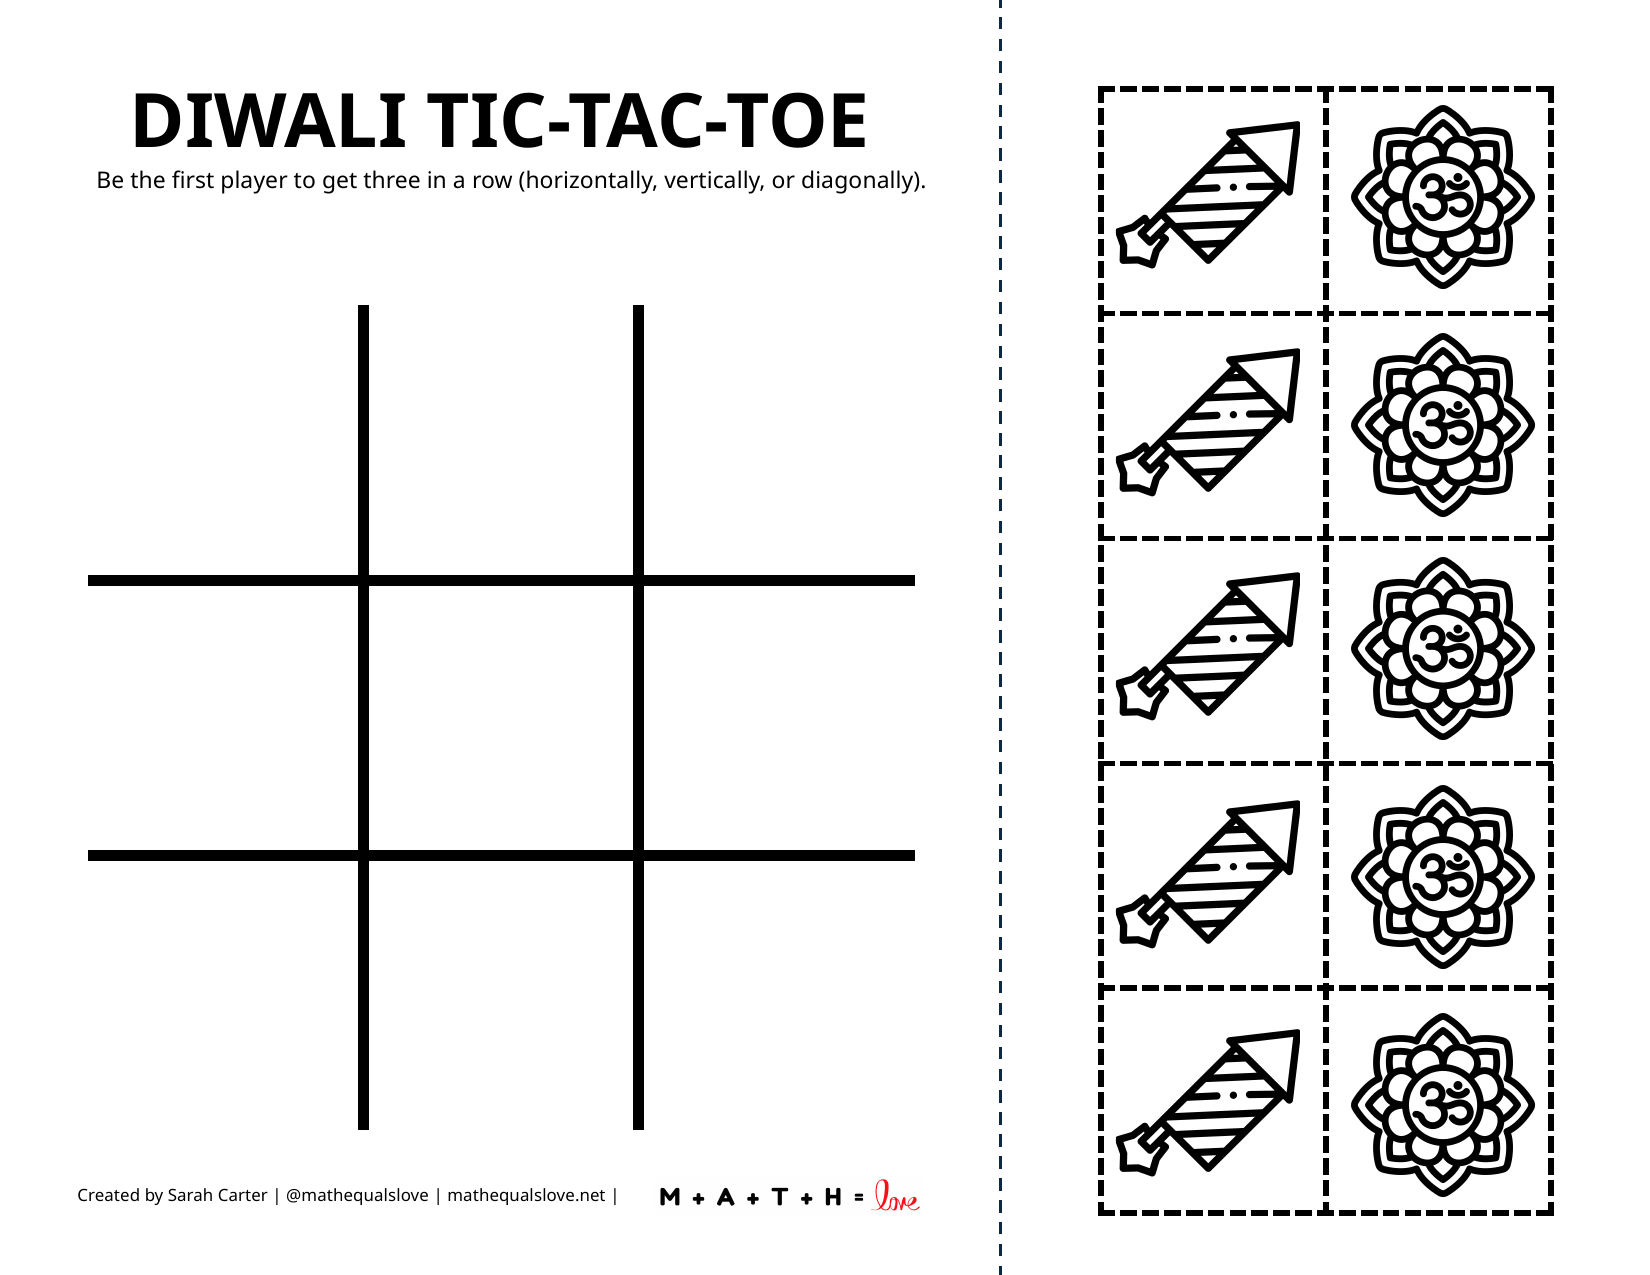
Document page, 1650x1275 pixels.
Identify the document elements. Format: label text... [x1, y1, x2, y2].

picture [1115, 1009, 1301, 1196]
list DIWALI TIC-TAC-TOE [0, 65, 1001, 177]
picture [1115, 781, 1301, 968]
picture [1115, 553, 1301, 740]
picture [1115, 329, 1301, 516]
picture [1334, 88, 1552, 306]
picture [1334, 539, 1552, 758]
picture [1334, 996, 1552, 1214]
picture [654, 1177, 924, 1215]
text_box Be the first player to get three in a row (horizontally, vertically, or diagonally). [81, 158, 966, 201]
picture [1334, 315, 1552, 534]
picture [1115, 101, 1301, 288]
picture [1334, 767, 1552, 986]
